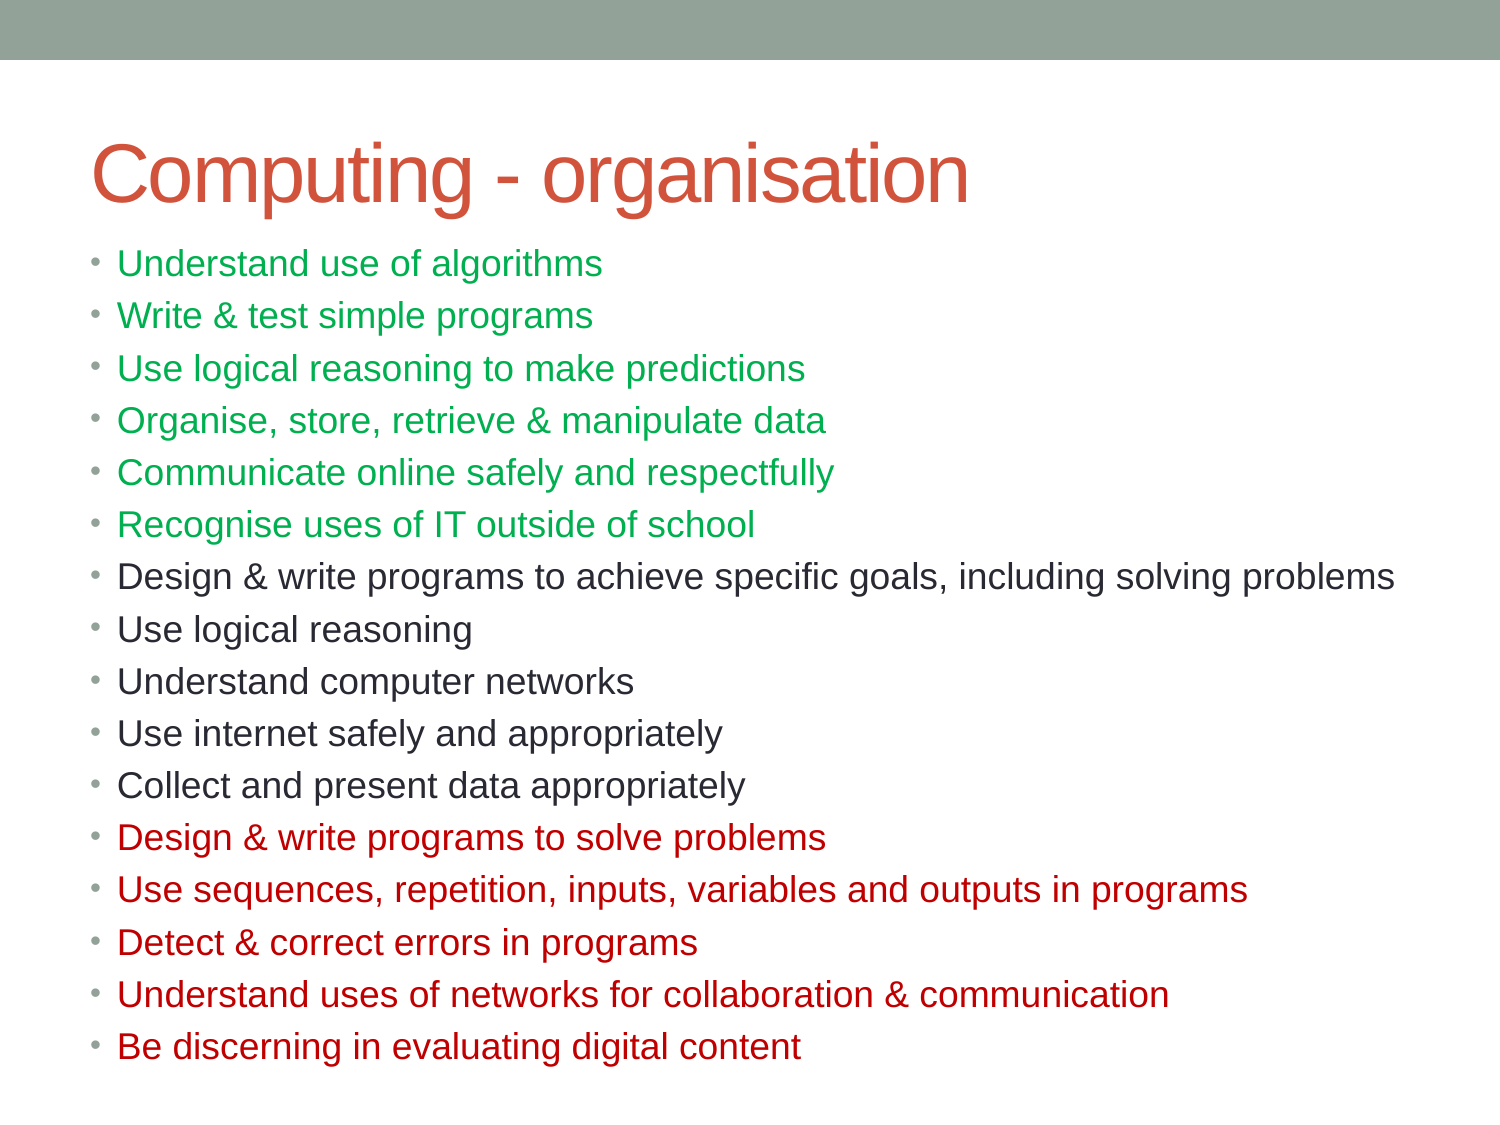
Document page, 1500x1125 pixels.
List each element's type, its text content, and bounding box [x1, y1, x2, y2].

title Computing - organisation [75, 87, 1425, 231]
list Understand use of algorithms Write & test simple programs Use logical reasoning to make predictions Organise, store, retrieve & manipulate data Communicate online safely and respectfully Recognise uses of IT outside of school Design & write programs to achieve specific goals, including solving problems Use logical reasoning Understand computer networks Use internet safely and appropriately Collect and present data appropriately Design & write programs to solve problems Use sequences, repetition, inputs, variables and outputs in programs Detect & correct errors in programs Understand uses of networks for collaboration & communication Be discerning in evaluating digital content [75, 231, 1425, 1094]
